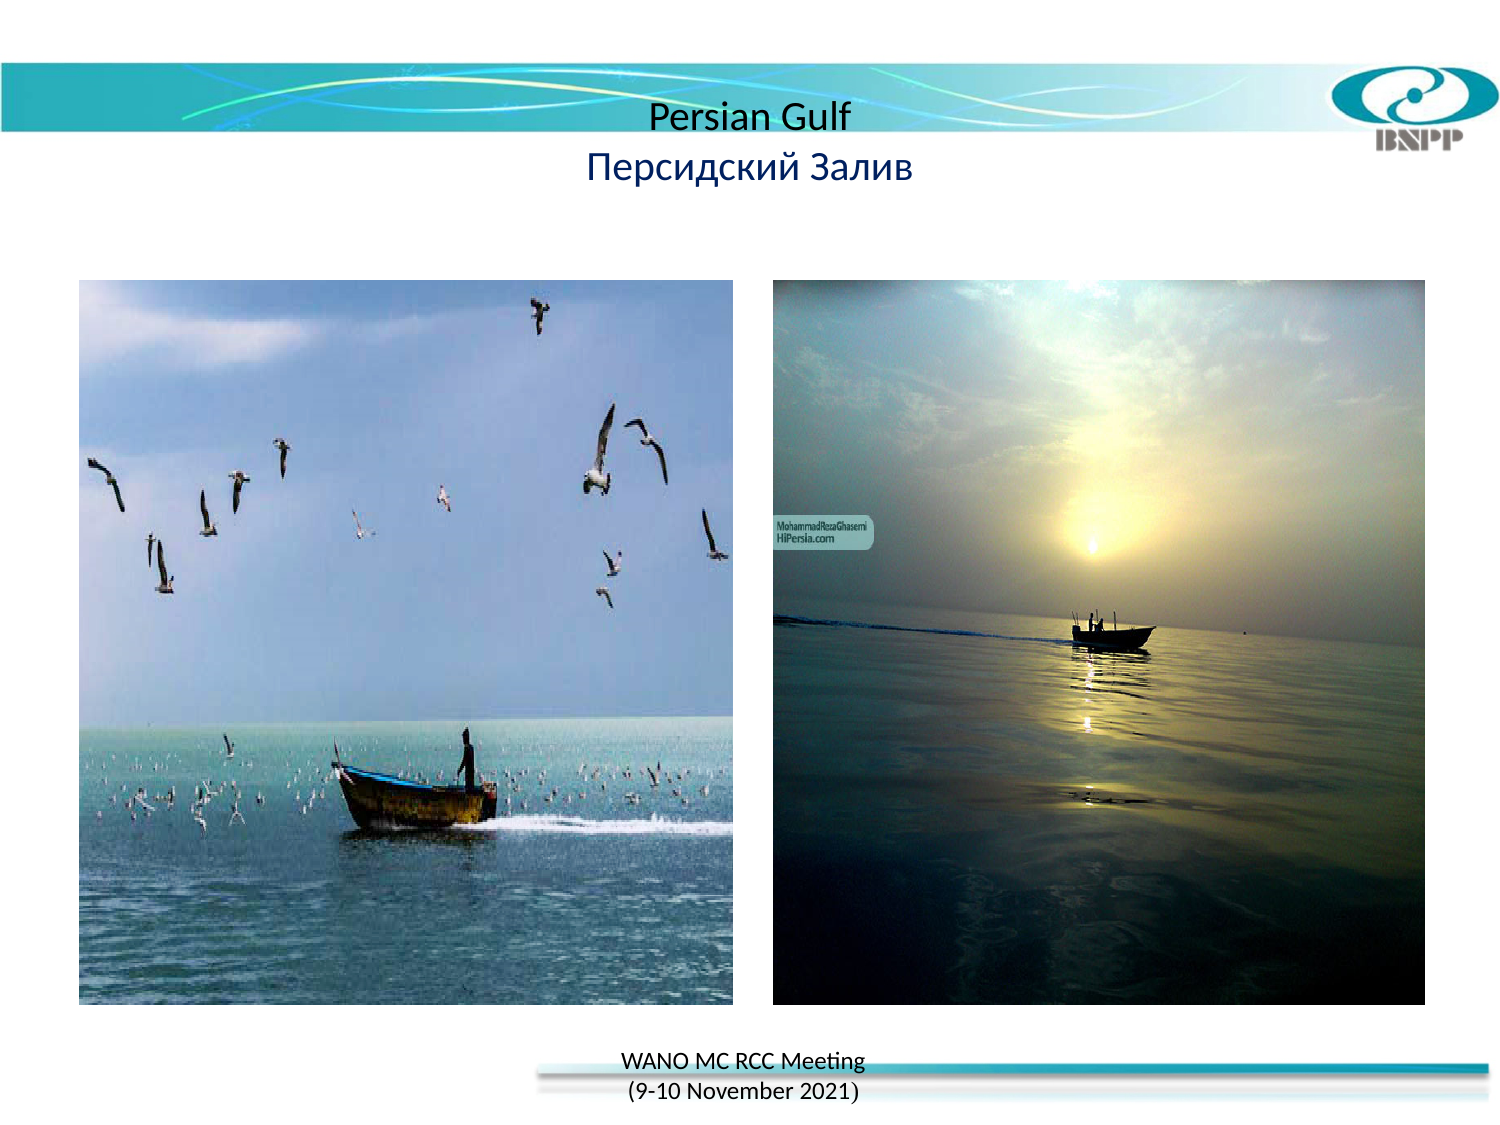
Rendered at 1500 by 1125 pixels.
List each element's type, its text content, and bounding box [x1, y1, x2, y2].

picture [0, 0, 1500, 1125]
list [773, 280, 1426, 1006]
title Persian Gulf Персидский Залив [75, 45, 1425, 233]
text_box WANO MC RCC Meeting (9-10 November 2021) [505, 1024, 981, 1125]
